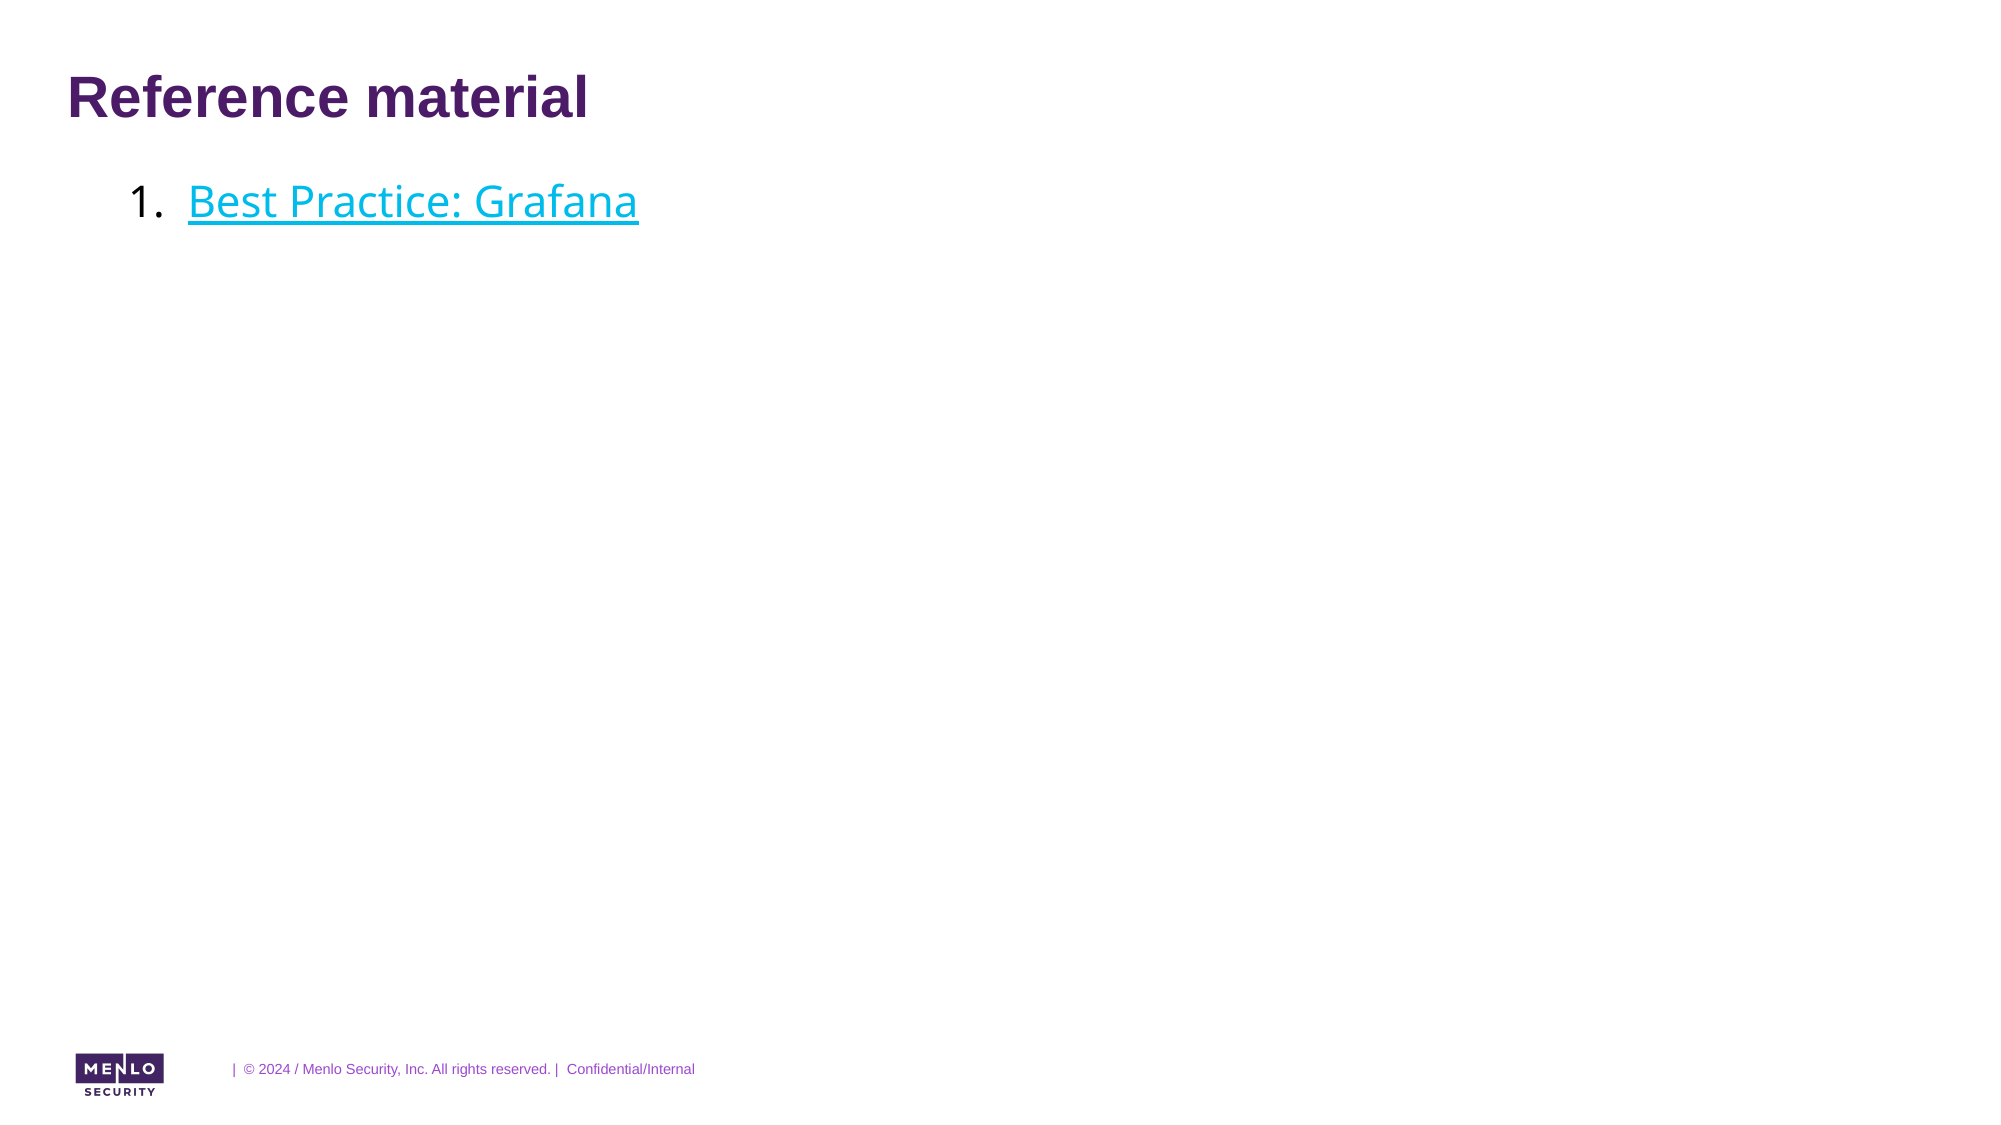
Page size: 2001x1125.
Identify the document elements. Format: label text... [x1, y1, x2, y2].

picture [46, 1024, 193, 1125]
footer | © 2024 / Menlo Security, Inc. All rights reserved. | Confidential/Internal [232, 1053, 1100, 1084]
title Reference material [67, 58, 1929, 163]
text_box Best Practice: Grafana [97, 144, 1899, 1034]
